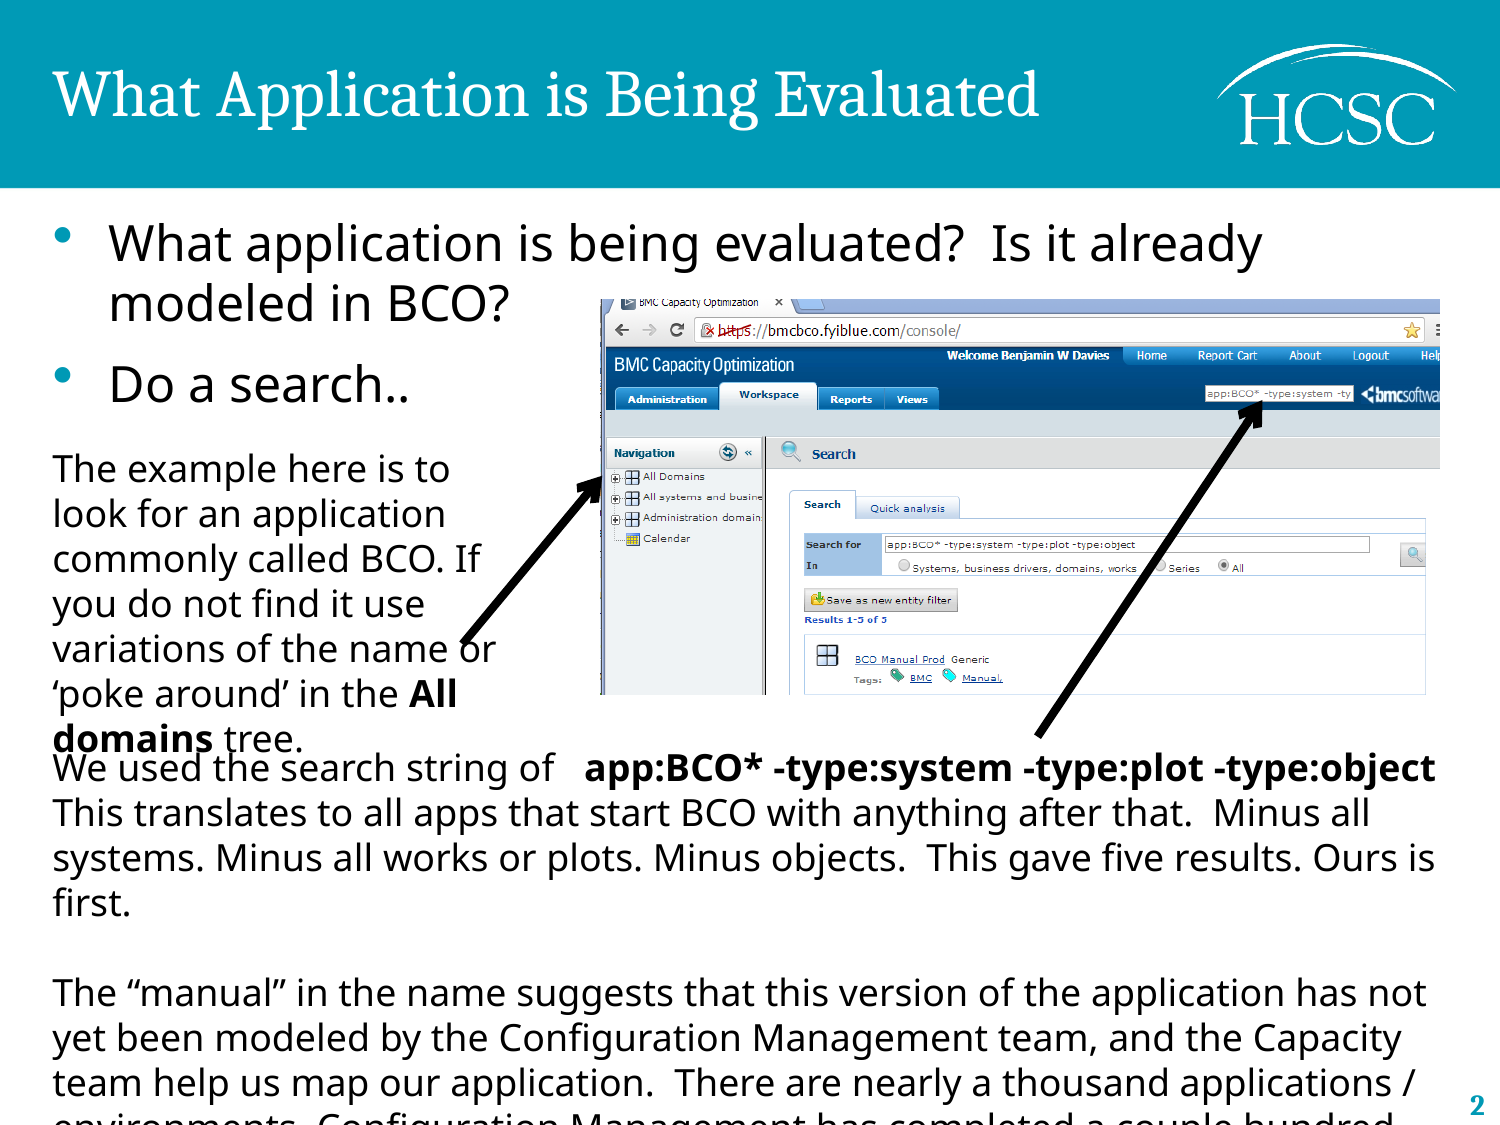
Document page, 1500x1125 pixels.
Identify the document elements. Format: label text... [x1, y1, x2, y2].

text_box We used the search string of app:BCO* -type:system -type:plot -type:object This translates to all apps that start BCO with anything after that. Minus all systems. Minus all works or plots. Minus objects. This gave five results. Ours is first. The “manual” in the name suggests that this version of the application has not yet been modeled by the Configuration Management team, and the Capacity team help us map our application. There are nearly a thousand applications / environments. Configuration Management has completed a couple hundred application / environments (early 2014) [37, 736, 1463, 1125]
text_box The example here is to look for an application commonly called BCO. If you do not find it use variations of the name or ‘poke around’ in the All domains tree. [37, 437, 538, 736]
title What Application is Being Evaluated [37, 0, 1278, 181]
list What application is being evaluated? Is it already modeled in BCO? Do a search.. [37, 204, 1450, 476]
picture [0, 0, 1500, 695]
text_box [1037, 399, 1263, 737]
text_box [462, 475, 603, 645]
